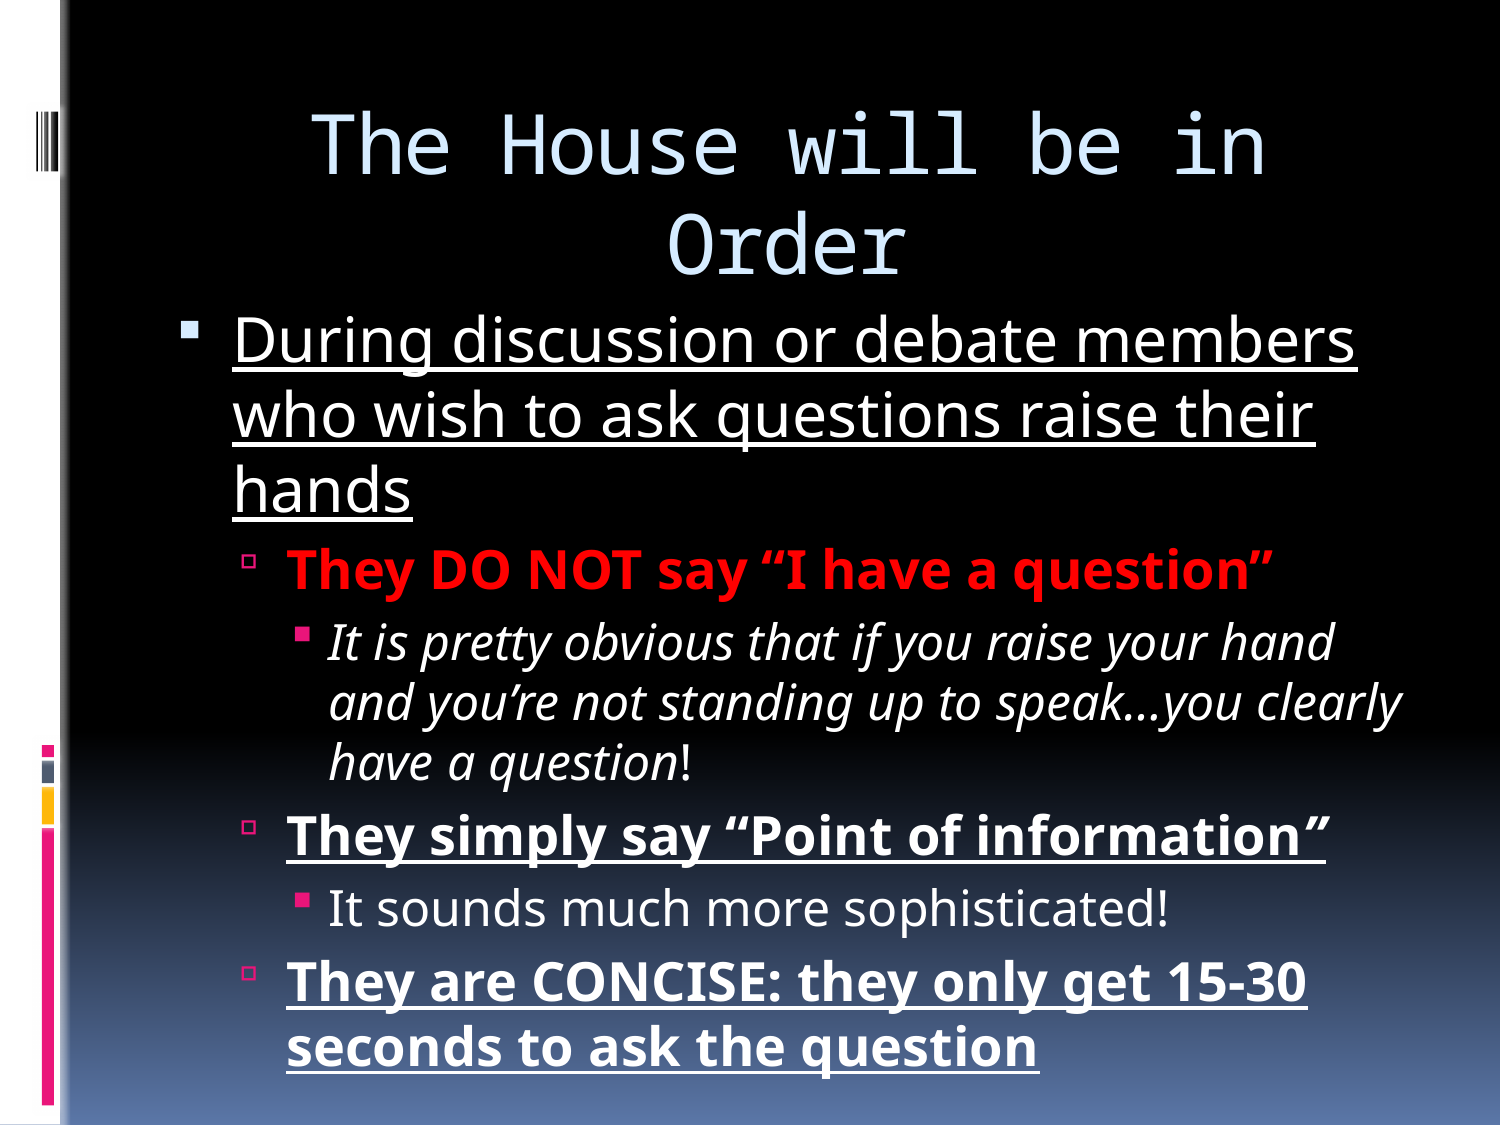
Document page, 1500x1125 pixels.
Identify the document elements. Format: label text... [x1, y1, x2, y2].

list During discussion or debate members who wish to ask questions raise their hands They DO NOT say “I have a question” It is pretty obvious that if you raise your hand and you’re not standing up to speak…you clearly have a question! They simply say “Point of information” It sounds much more sophisticated! They are CONCISE: they only get 15-30 seconds to ask the question [150, 292, 1425, 1043]
title The House will be in Order [150, 83, 1425, 234]
